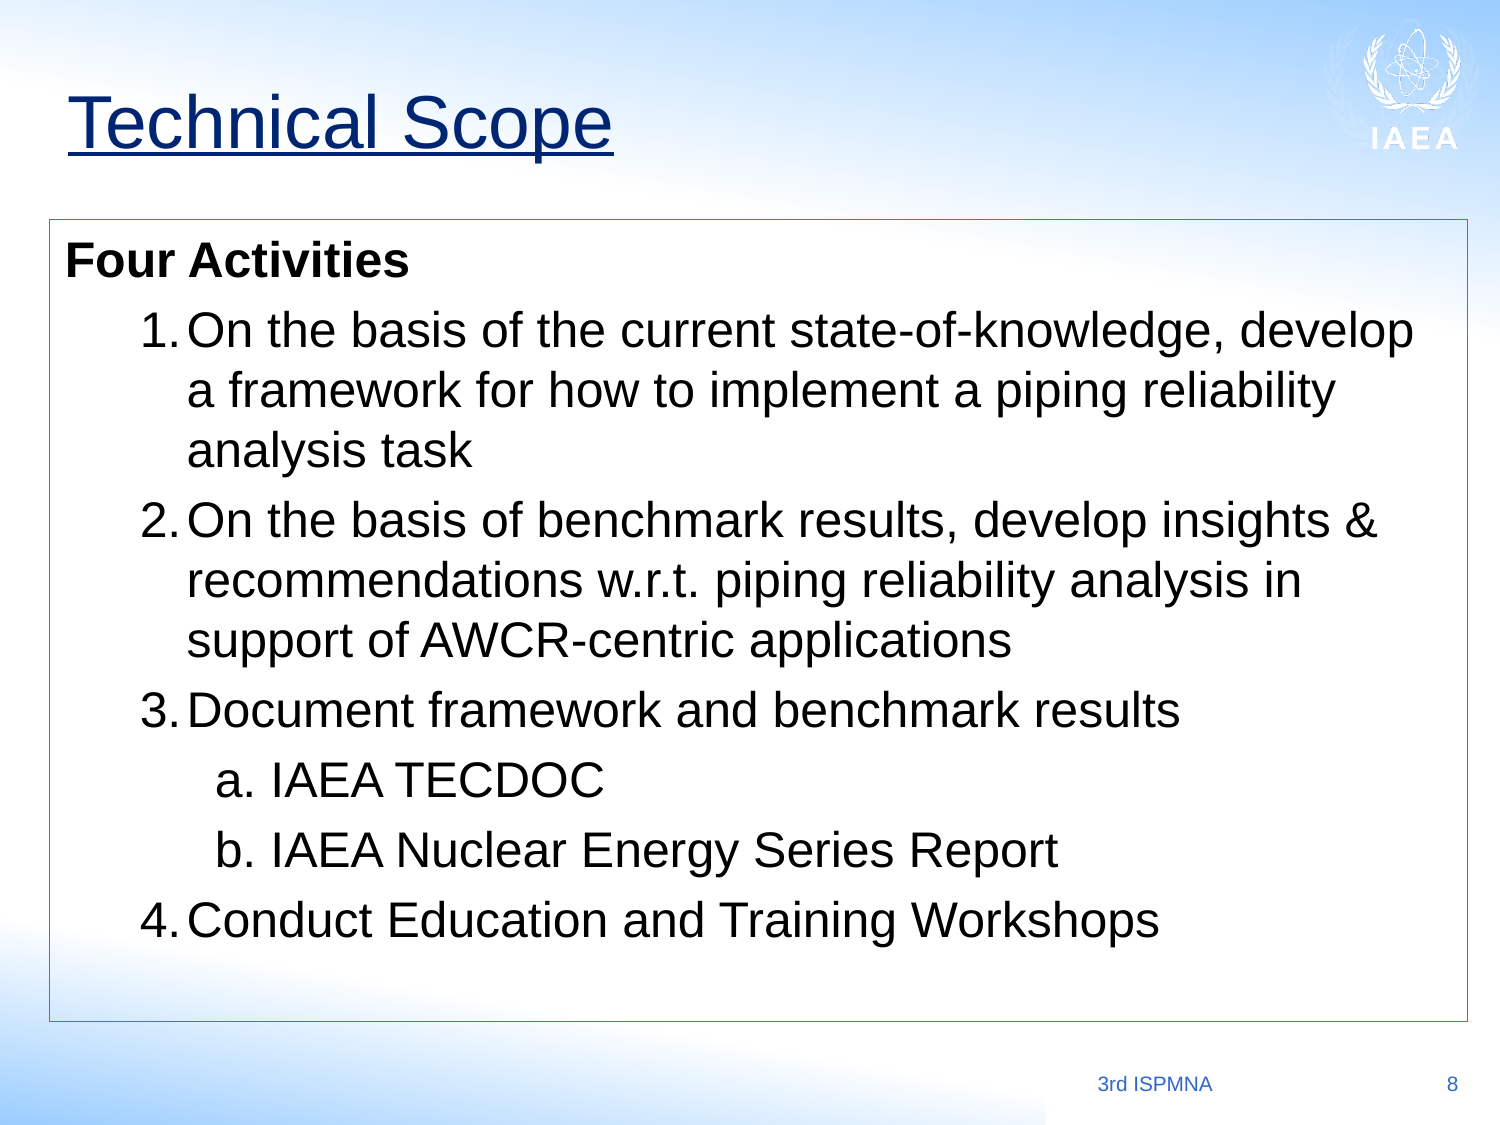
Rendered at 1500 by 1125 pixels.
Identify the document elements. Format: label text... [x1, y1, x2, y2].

slide_number 8 [1389, 1063, 1474, 1112]
list Four Activities On the basis of the current state-of-knowledge, develop a framework for how to implement a piping reliability analysis task On the basis of benchmark results, develop insights & recommendations w.r.t. piping reliability analysis in support of AWCR-centric applications Document framework and benchmark results IAEA TECDOC IAEA Nuclear Energy Series Report Conduct Education and Training Workshops [49, 219, 1468, 1022]
footer 3rd ISPMNA [962, 1063, 1228, 1112]
text_box Technical Scope [53, 65, 1204, 171]
picture [1303, 0, 1500, 172]
